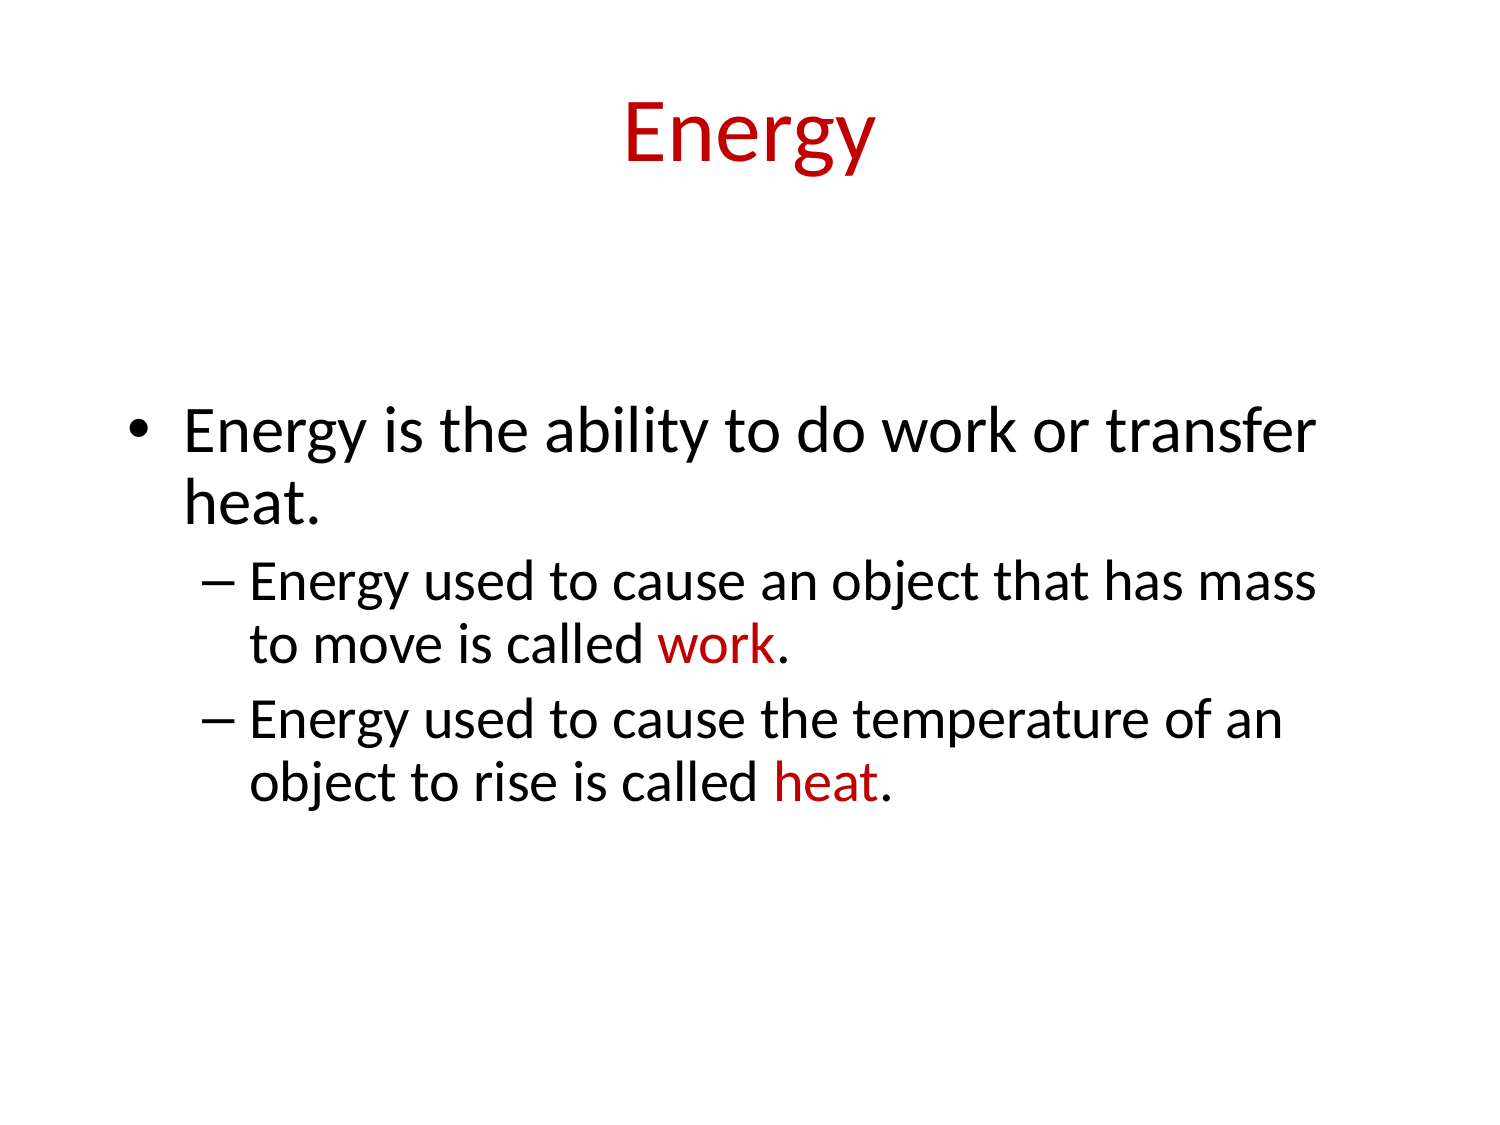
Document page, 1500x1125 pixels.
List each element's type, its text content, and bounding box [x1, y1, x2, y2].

text_box Energy [112, 62, 1388, 250]
text_box Energy is the ability to do work or transfer heat. Energy used to cause an object that has mass to move is called work. Energy used to cause the temperature of an object to rise is called heat. [112, 387, 1388, 863]
